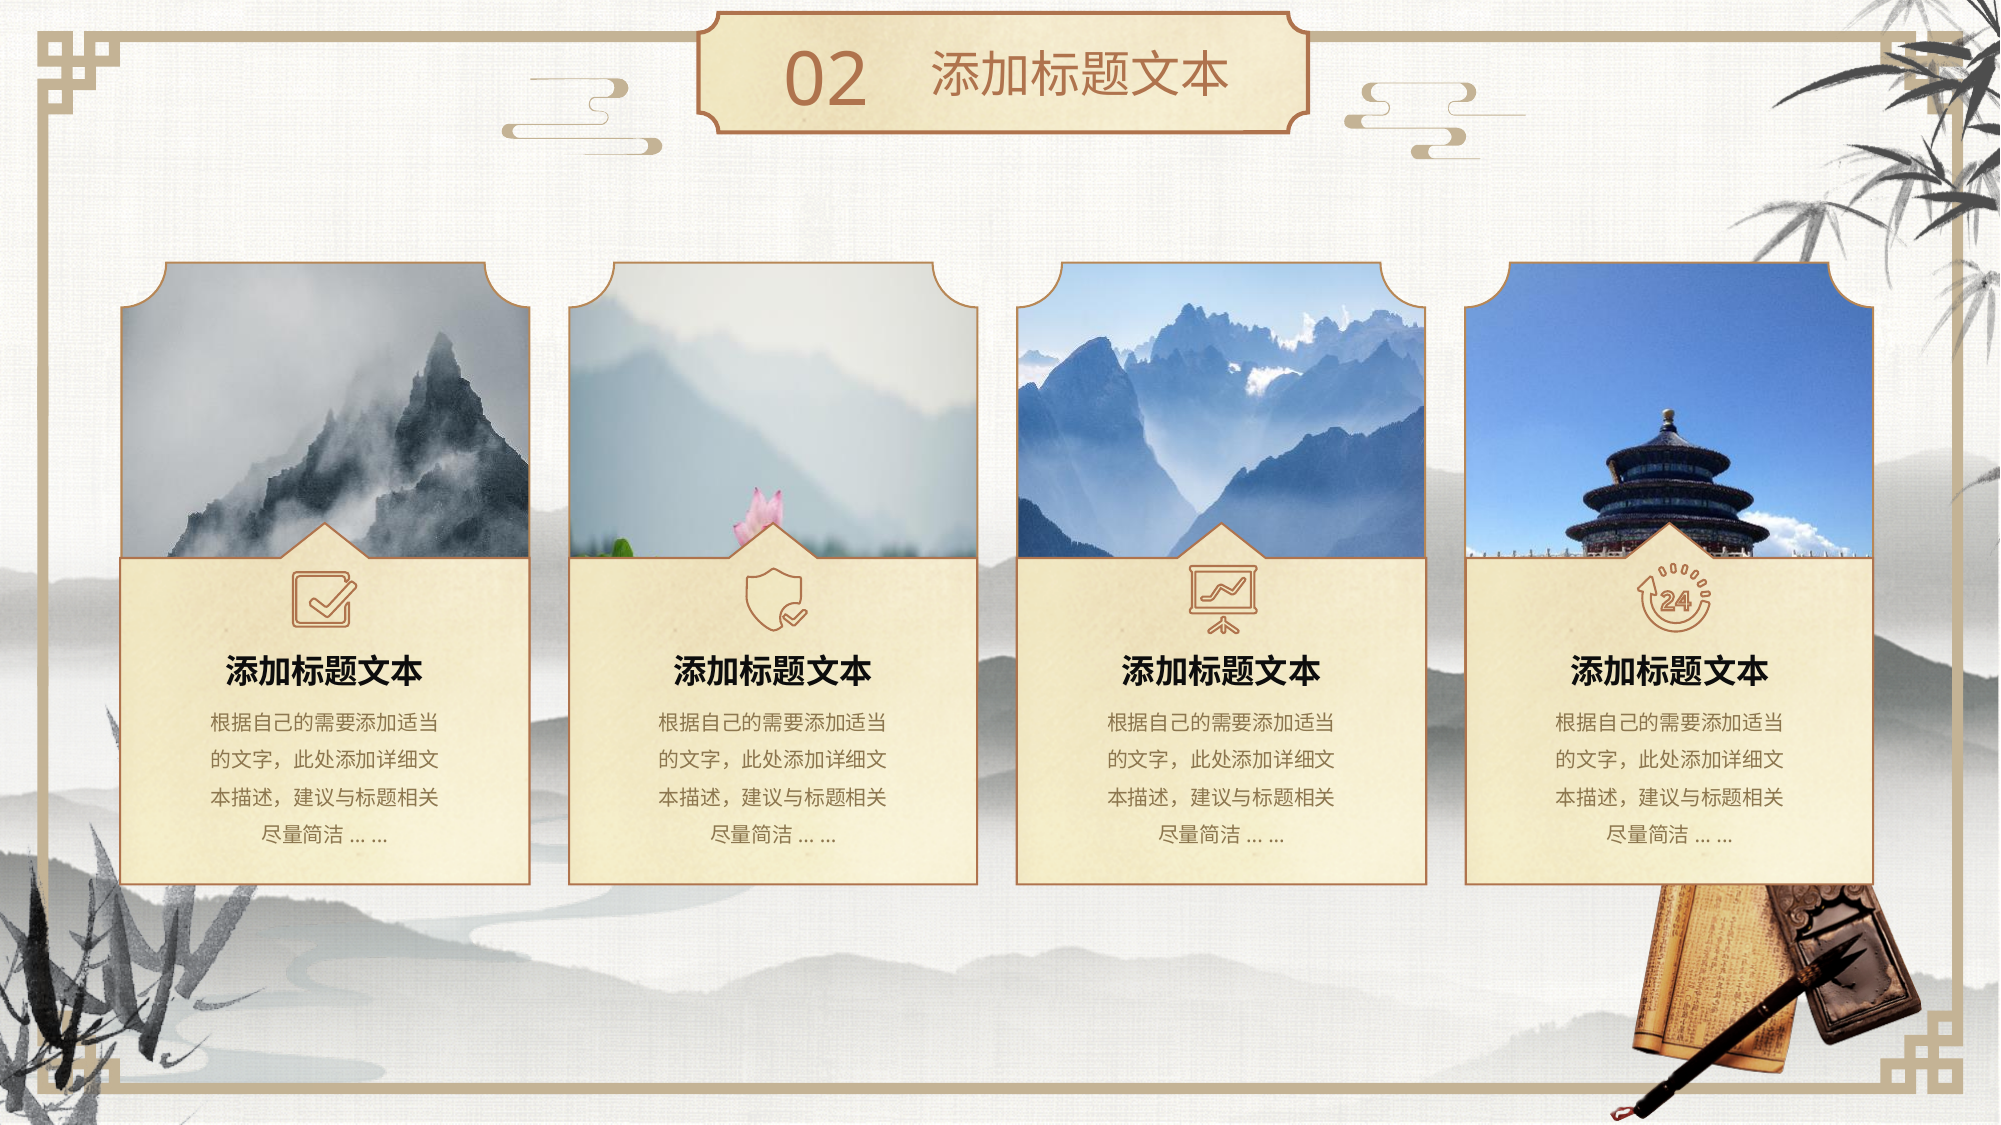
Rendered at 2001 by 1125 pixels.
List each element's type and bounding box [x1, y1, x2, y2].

text_box [119, 521, 531, 886]
text_box [293, 572, 357, 627]
text_box [568, 521, 979, 886]
text_box [1464, 521, 1875, 886]
picture [96, 43, 108, 55]
text_box [1658, 566, 1667, 577]
text_box [1189, 565, 1257, 633]
text_box [1689, 569, 1700, 580]
text_box [1015, 521, 1428, 886]
text_box [746, 568, 808, 631]
picture [0, 0, 2001, 1125]
text_box [1680, 563, 1689, 575]
text_box [635, 643, 911, 853]
picture [73, 67, 84, 79]
text_box [1532, 643, 1807, 853]
picture [49, 90, 61, 103]
text_box [120, 261, 531, 556]
text_box [568, 261, 979, 556]
text_box [1016, 261, 1427, 556]
text_box [1636, 575, 1711, 633]
text_box [187, 643, 462, 853]
text_box [1084, 643, 1359, 853]
picture [49, 43, 61, 55]
text_box [501, 12, 1526, 160]
text_box [1464, 261, 1875, 556]
text_box [1669, 562, 1677, 574]
